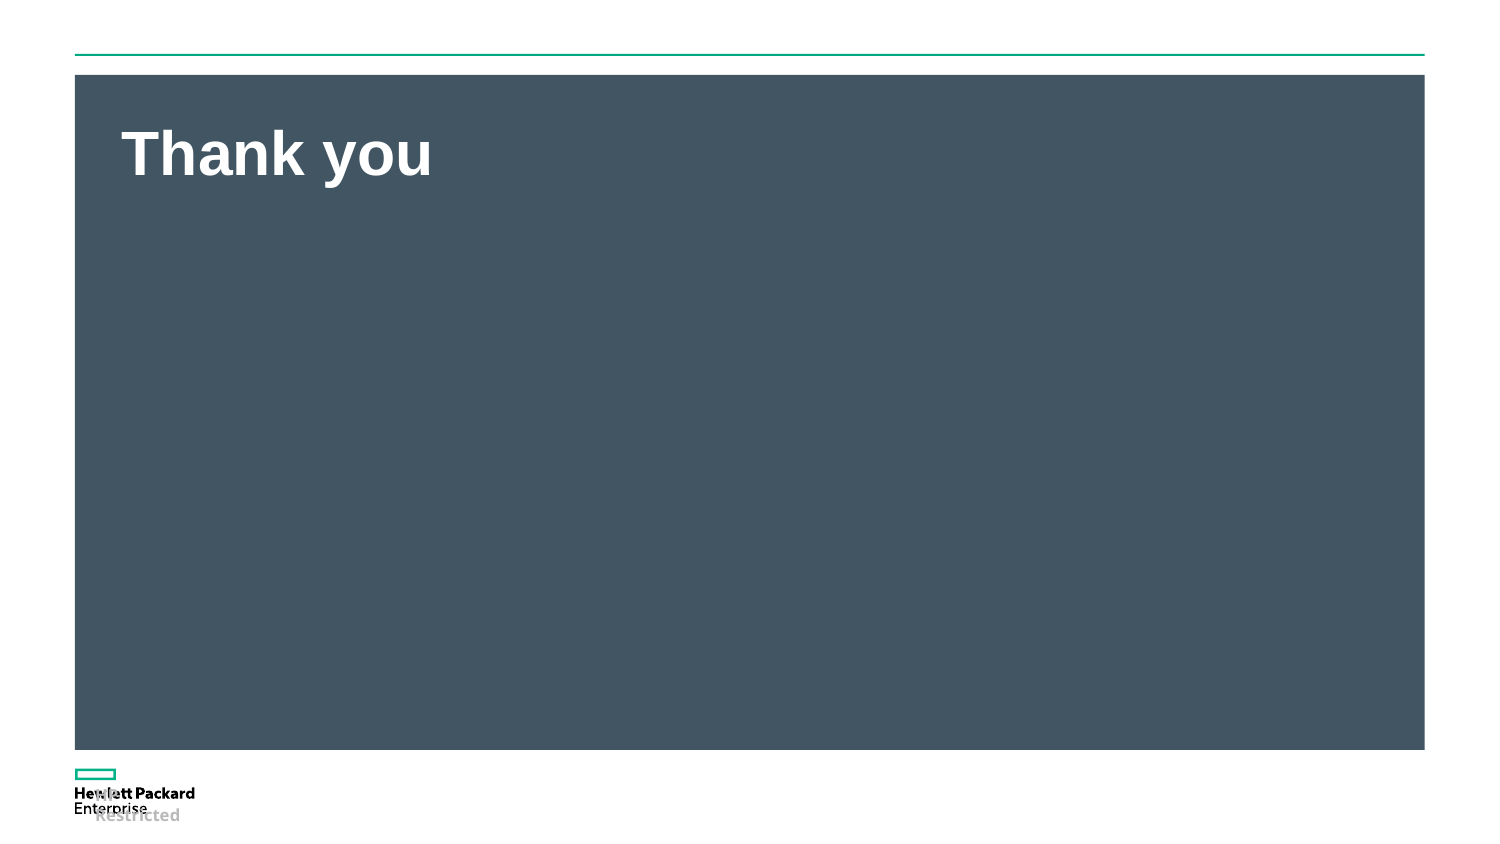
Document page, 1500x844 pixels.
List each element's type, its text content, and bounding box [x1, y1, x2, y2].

title Thank you [121, 121, 1134, 197]
